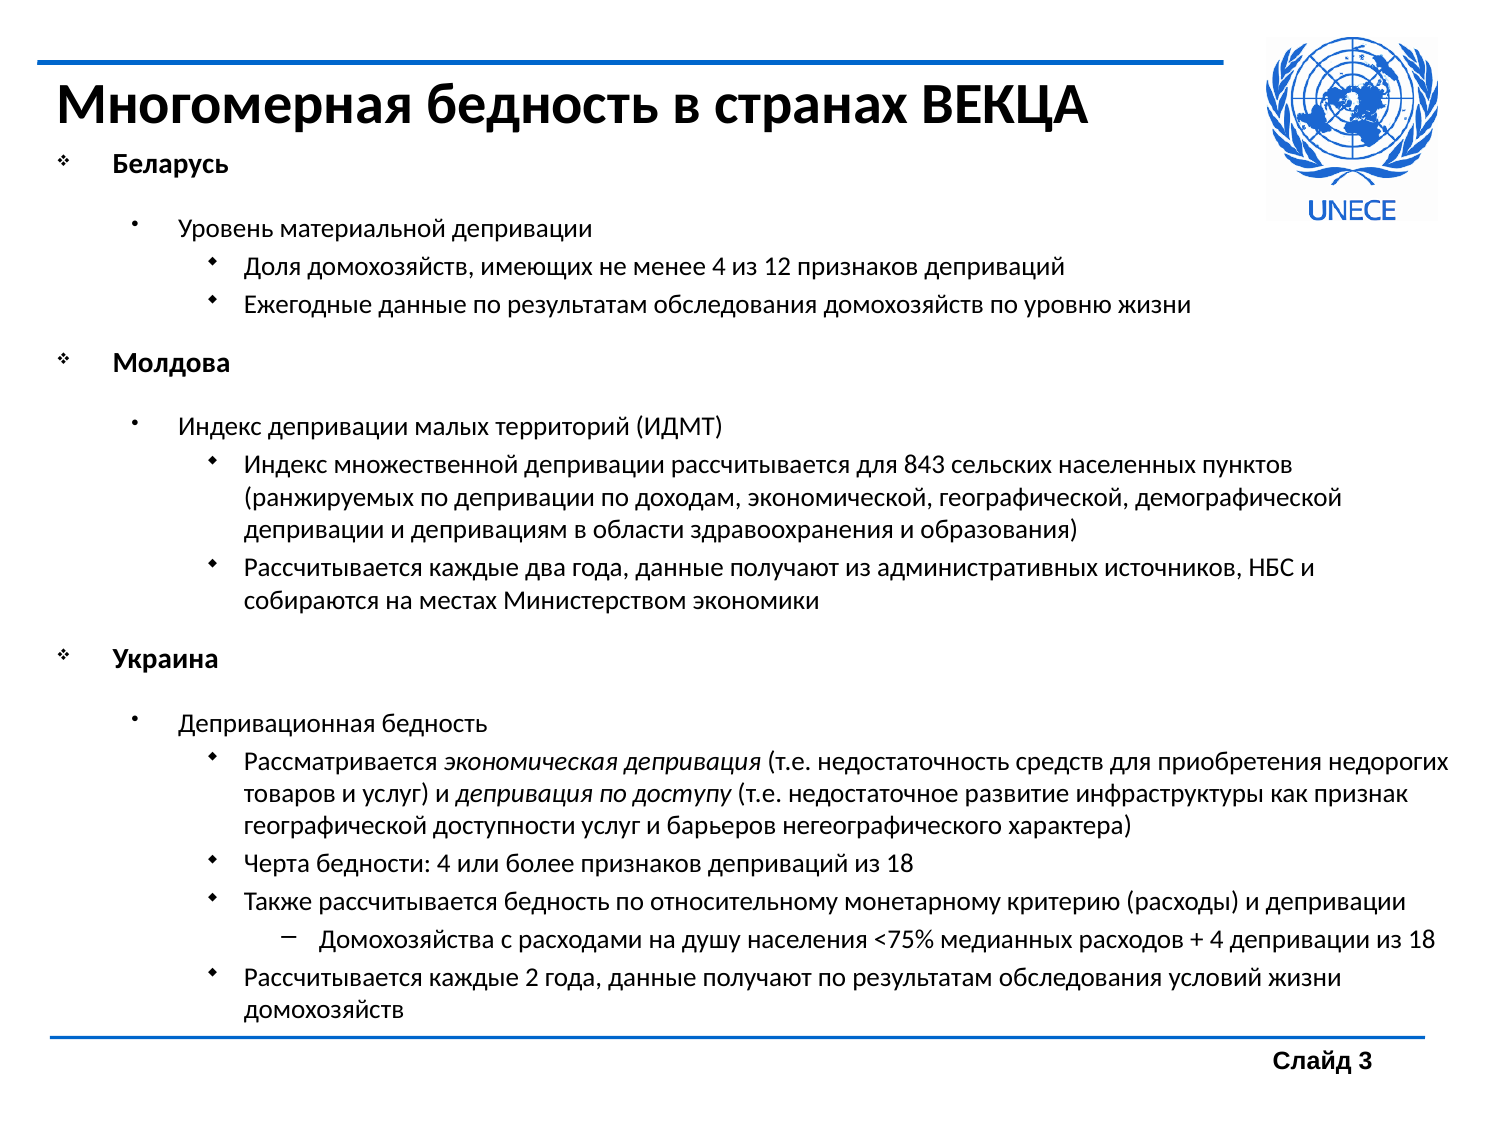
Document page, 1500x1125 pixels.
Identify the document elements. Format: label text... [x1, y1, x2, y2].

list Беларусь Уровень материальной депривации Доля домохозяйств, имеющих не менее 4 из 12 признаков деприваций Ежегодные данные по результатам обследования домохозяйств по уровню жизни Молдова Индекс депривации малых территорий (ИДМТ) Индекс множественной депривации рассчитывается для 843 сельских населенных пунктов (ранжируемых по депривации по доходам, экономической, географической, демографической депривации и депривациям в области здравоохранения и образования) Рассчитывается каждые два года, данные получают из административных источников, НБС и собираются на местах Министерством экономики Украина Депривационная бедность Рассматривается экономическая депривация (т.е. недостаточность средств для приобретения недорогих товаров и услуг) и депривация по доступу (т.е. недостаточное развитие инфраструктуры как признак географической доступности услуг и барьеров негеографического характера) Черта бедности: 4 или более признаков деприваций из 18 Также рассчитывается бедность по относительному монетарному критерию (расходы) и депривации Домохозяйства с расходами на душу населения <75% медианных расходов + 4 депривации из 18 Рассчитывается каждые 2 года, данные получают по результатам обследования условий жизни домохозяйств [41, 137, 1471, 1035]
picture [1266, 37, 1438, 137]
title Многомерная бедность в странах ВЕКЦА [41, 19, 1204, 137]
